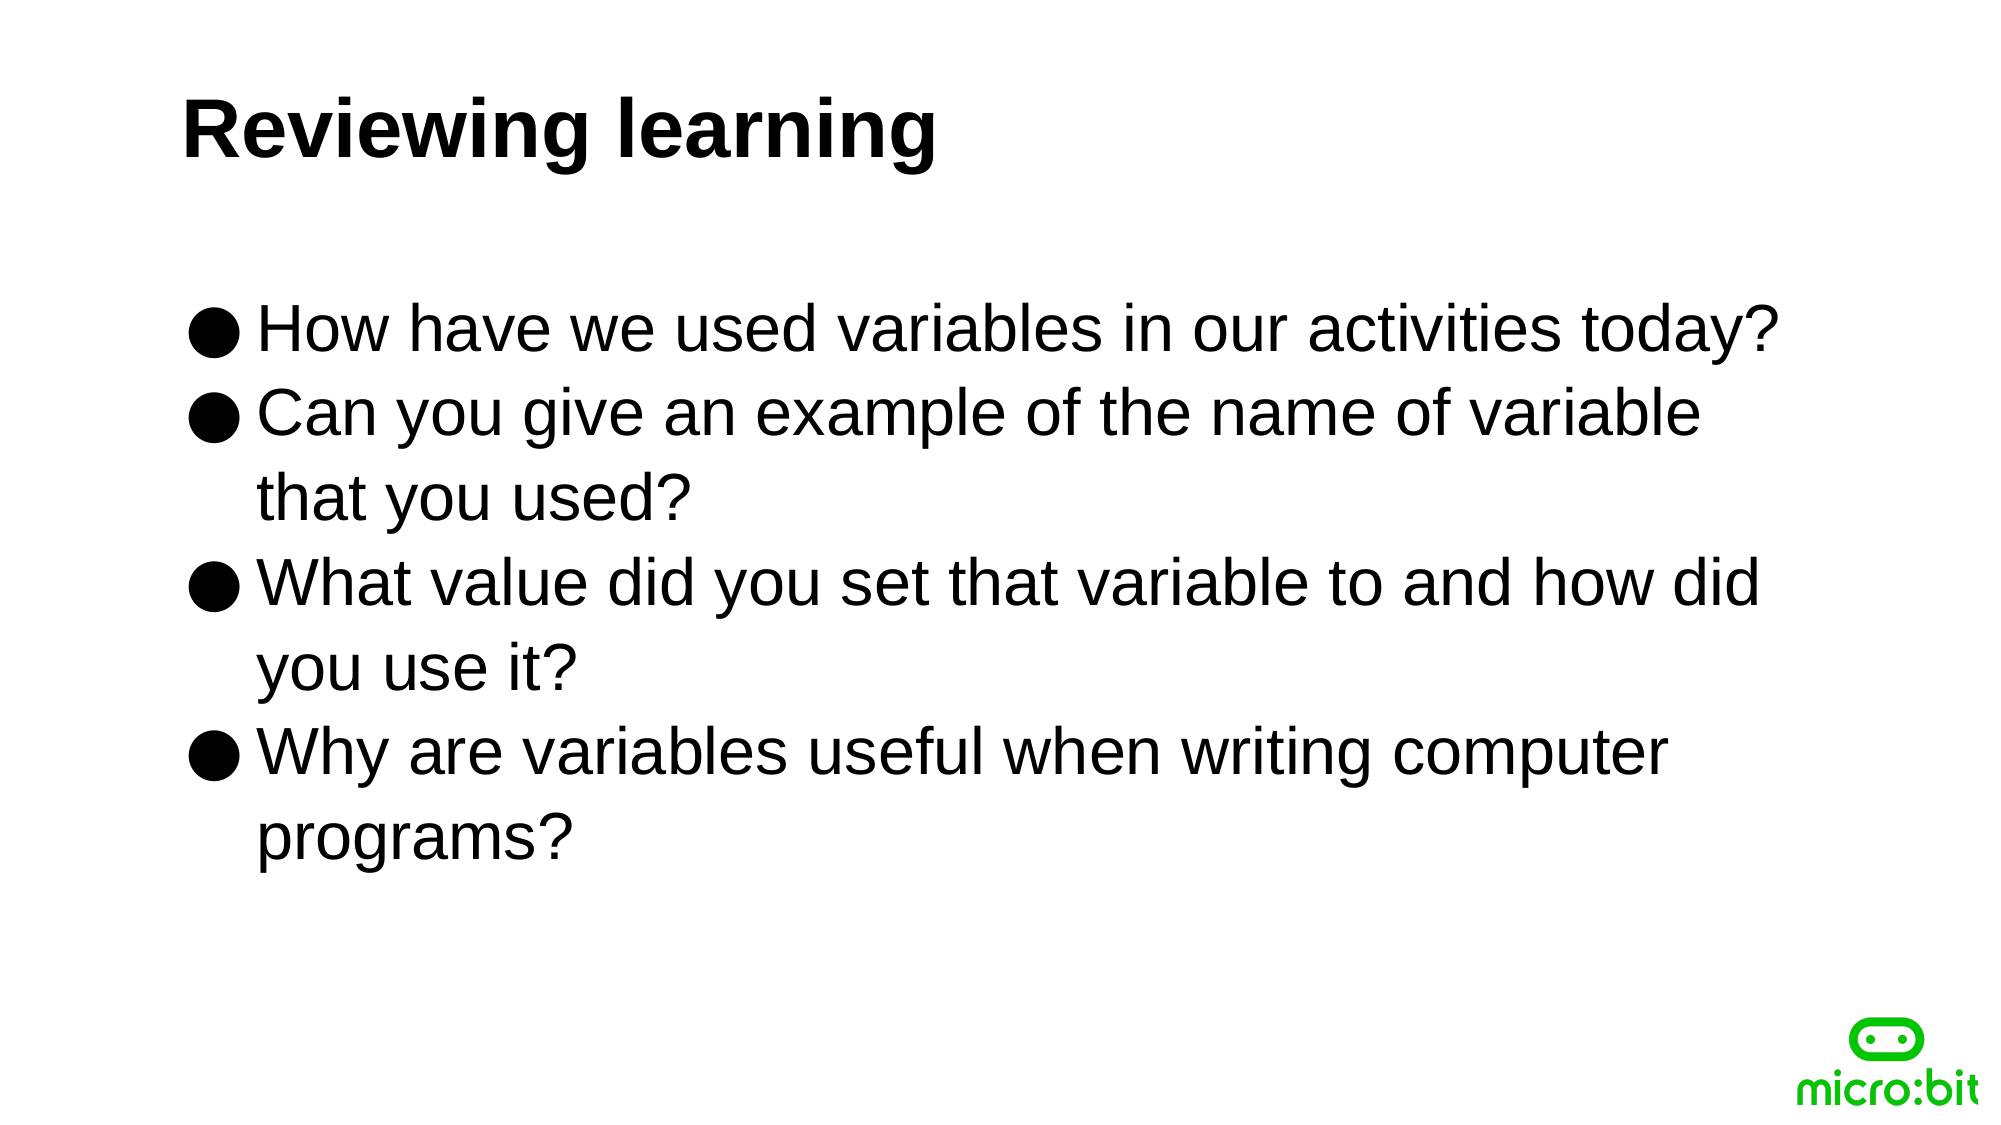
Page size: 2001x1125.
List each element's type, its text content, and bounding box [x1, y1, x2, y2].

text_box Reviewing learning How have we used variables in our activities today? Can you give an example of the name of variable that you used? What value did you set that variable to and how did you use it? Why are variables useful when writing computer programs? [166, 60, 1810, 884]
picture [1797, 1017, 1978, 1106]
